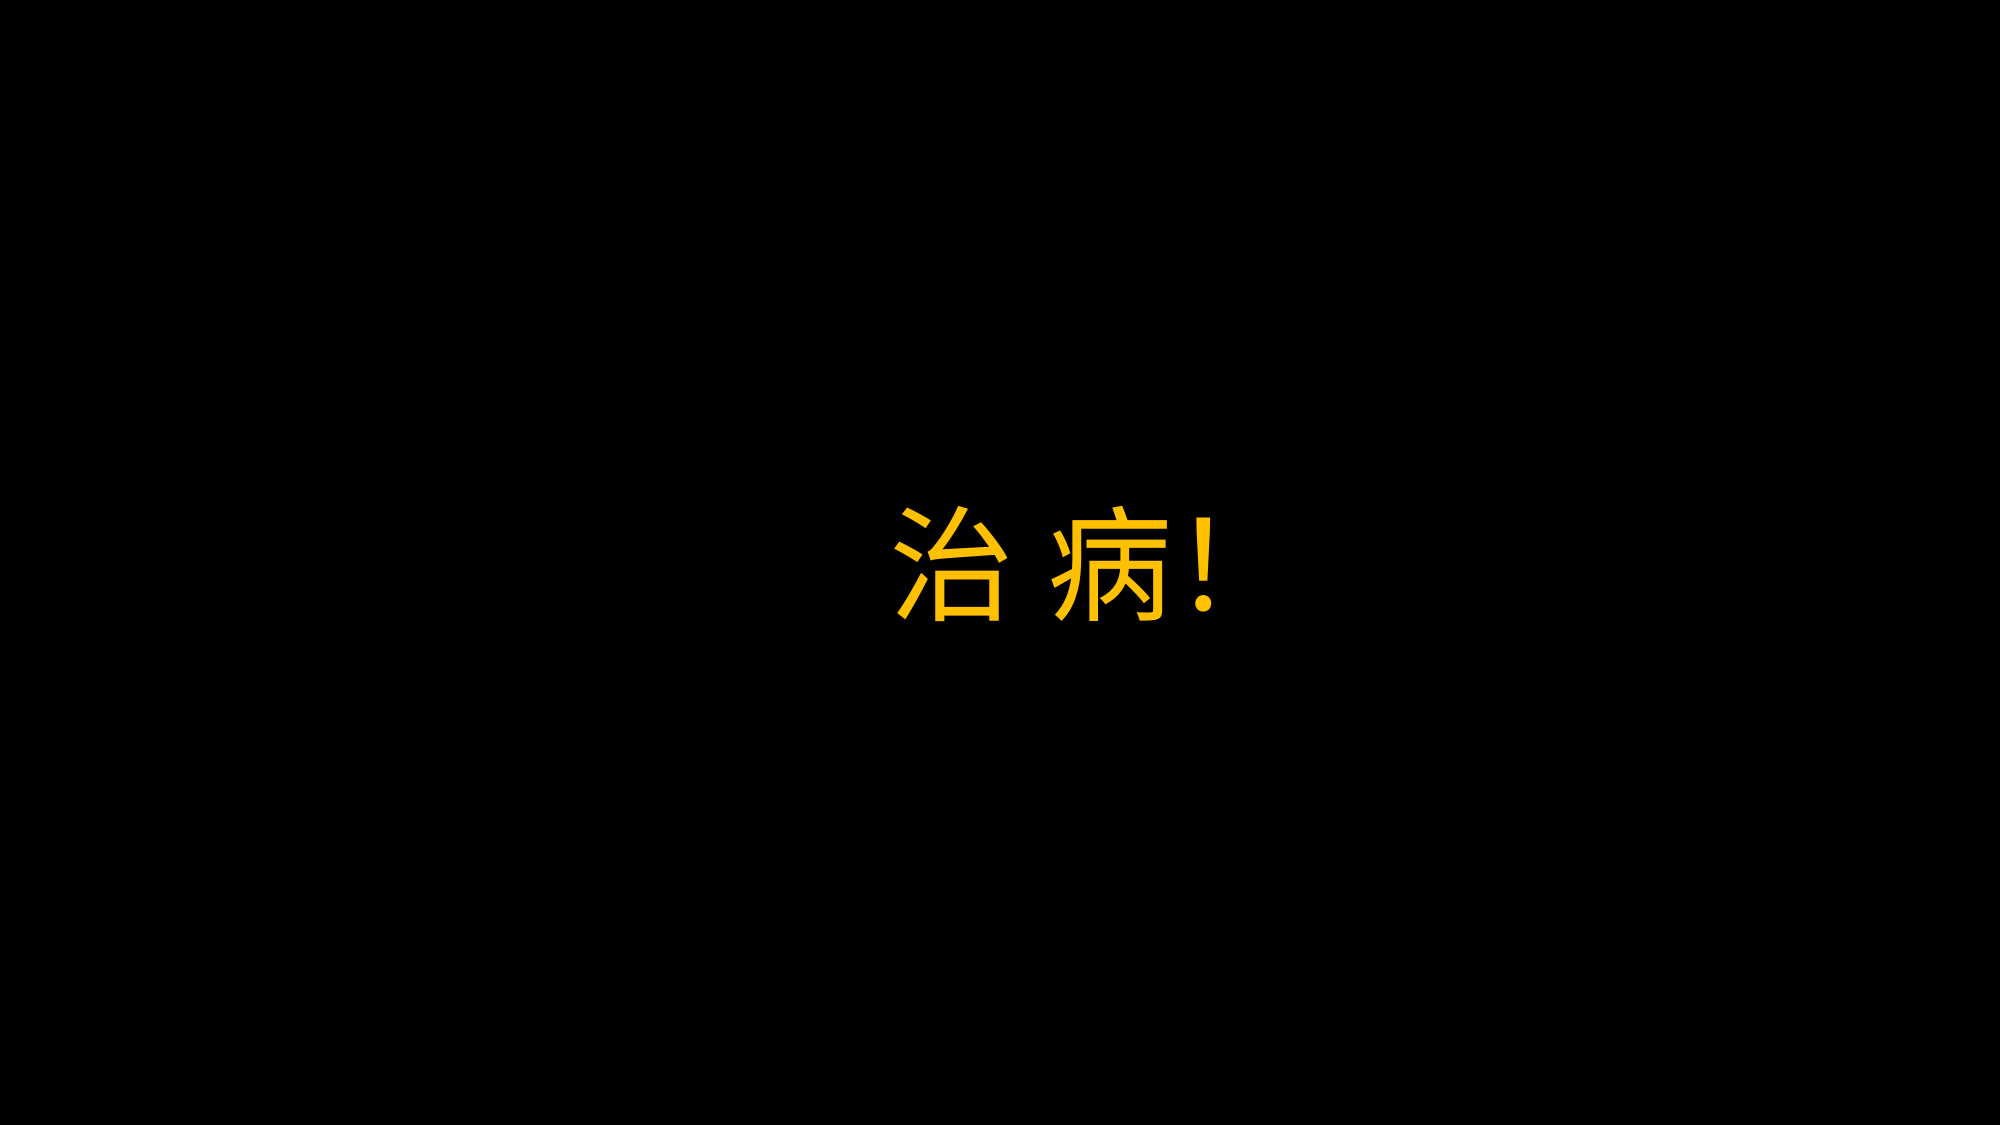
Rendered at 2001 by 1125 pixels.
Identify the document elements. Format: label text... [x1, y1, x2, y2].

text_box 治 [874, 479, 950, 644]
text_box 病！ [1016, 479, 1205, 644]
